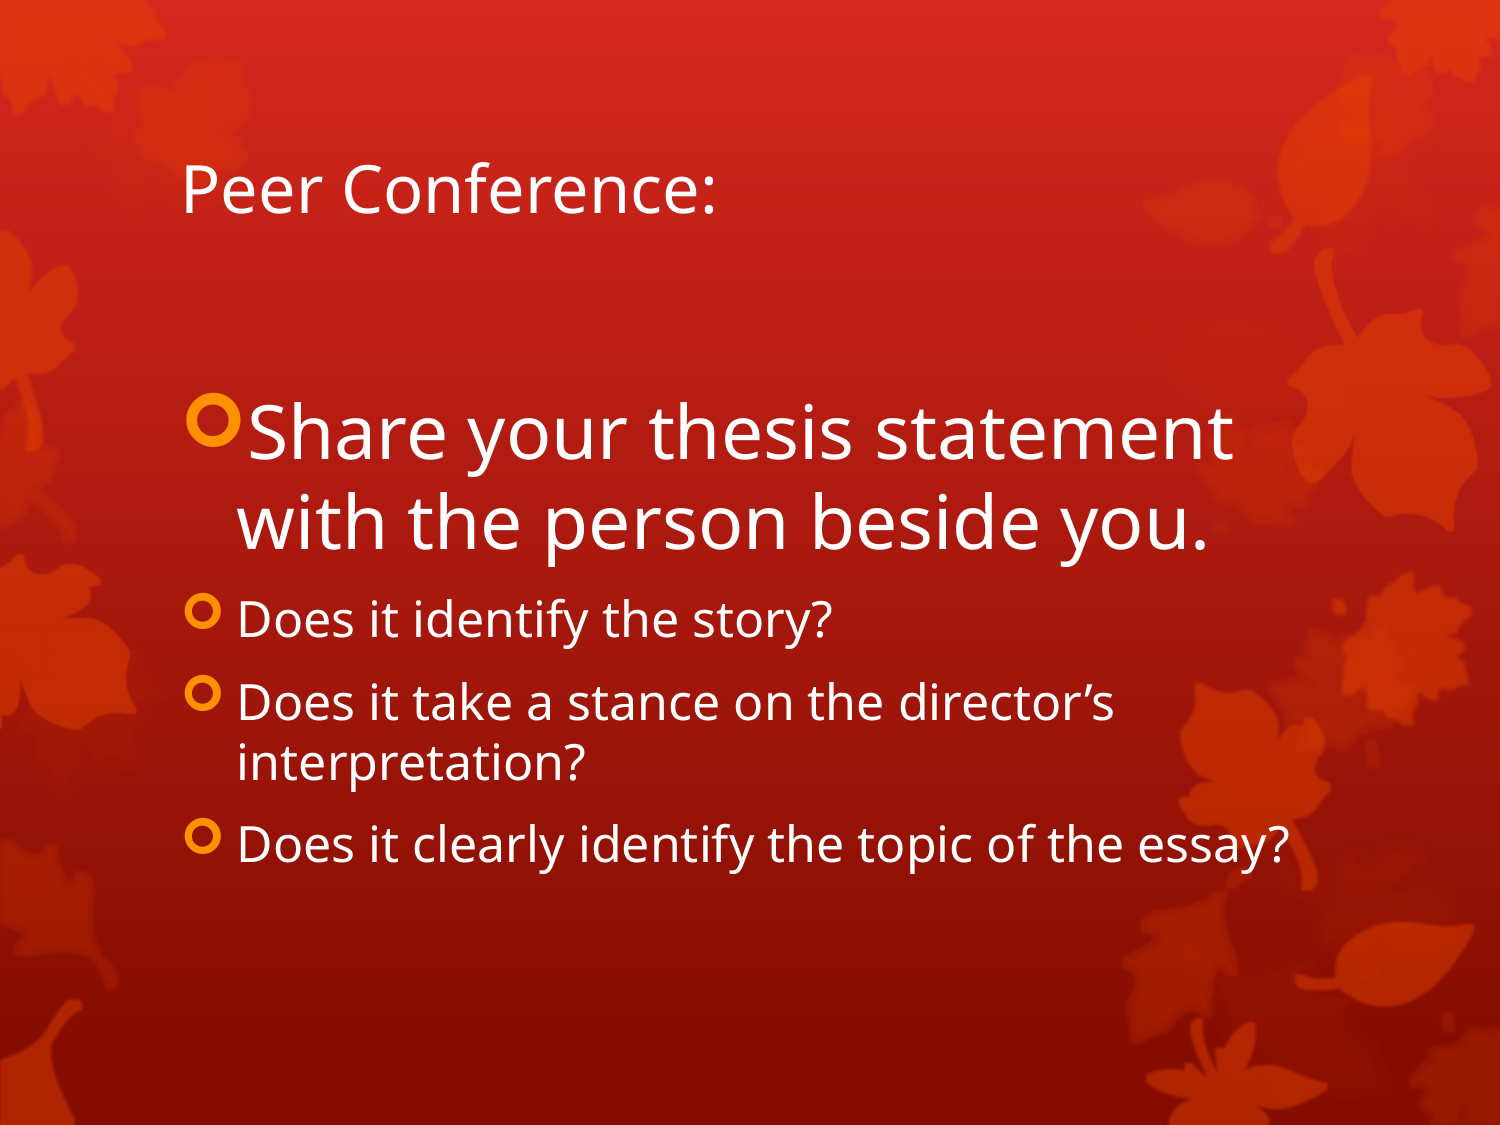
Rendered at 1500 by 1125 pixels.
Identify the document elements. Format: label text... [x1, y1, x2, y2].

list Share your thesis statement with the person beside you. Does it identify the story? Does it take a stance on the director’s interpretation? Does it clearly identify the topic of the essay? [165, 296, 1335, 962]
title Peer Conference: [165, 110, 1335, 263]
